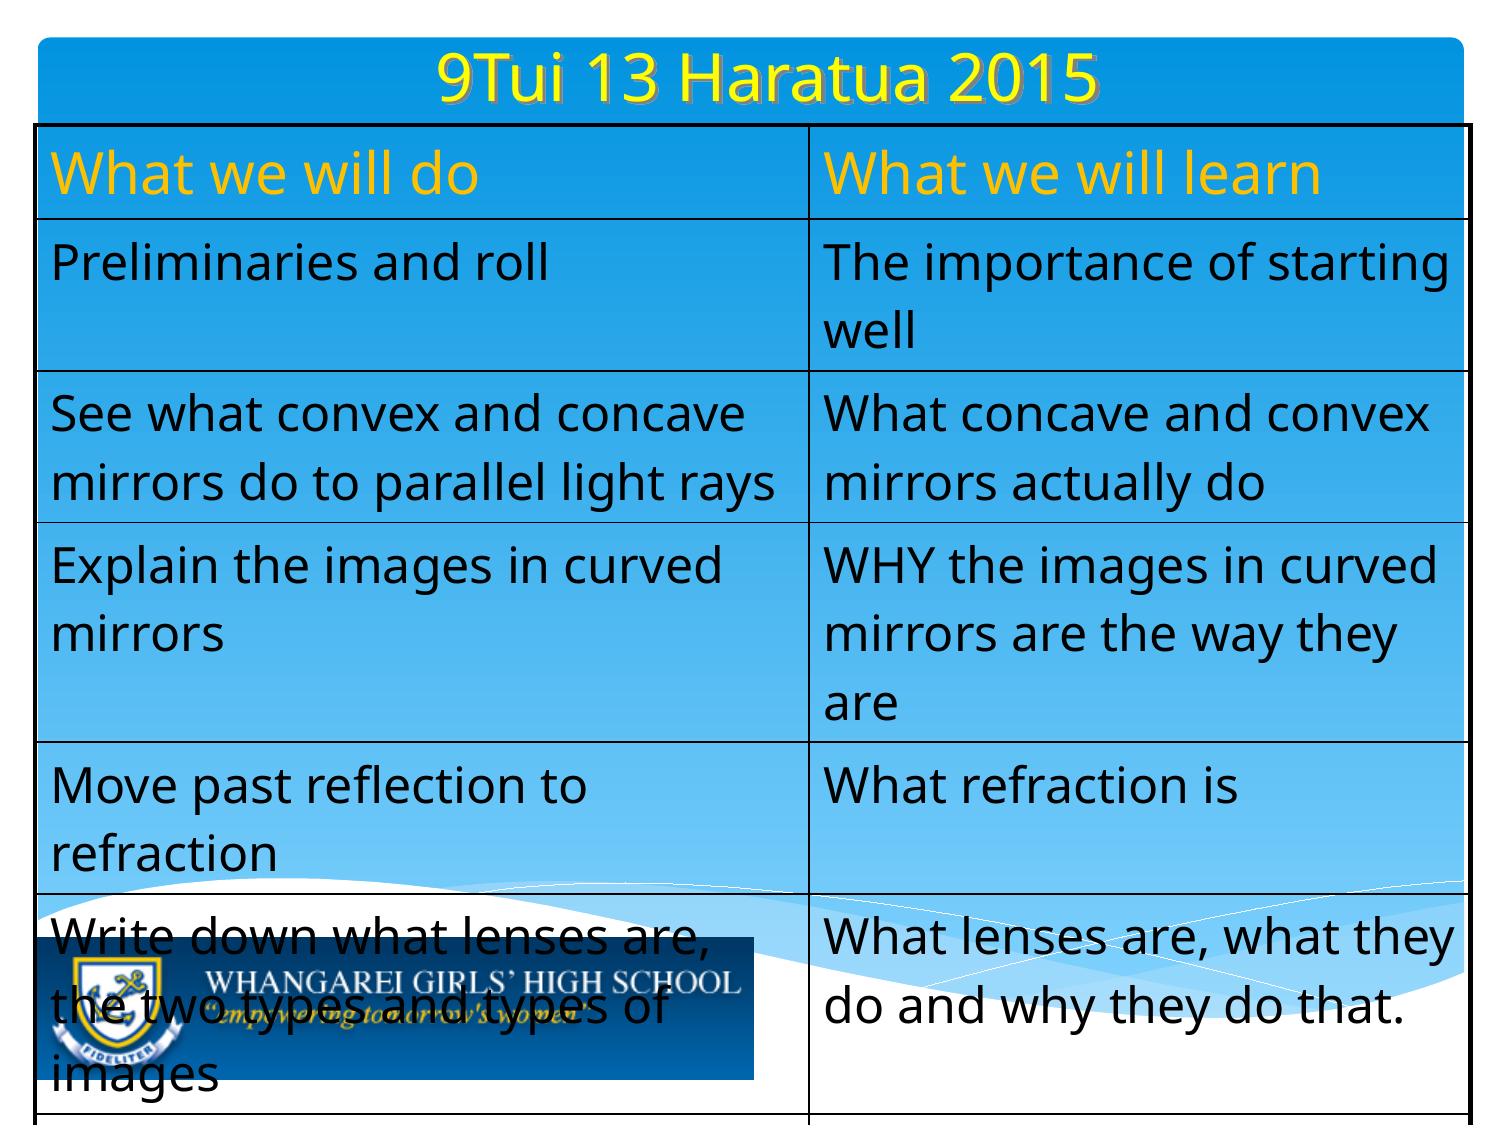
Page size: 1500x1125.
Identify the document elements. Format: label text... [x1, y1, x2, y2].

table_cell Scipad pages [37, 1115, 808, 1125]
table_header What we will do [37, 127, 808, 218]
table_cell See what convex and concave mirrors do to parallel light rays [37, 372, 808, 522]
table_cell Preliminaries and roll [37, 220, 808, 370]
table_cell What lenses are, what they do and why they do that. [810, 895, 1468, 1113]
table_cell How to practice to get good results in tests. [810, 1115, 1468, 1125]
table_cell What concave and convex mirrors actually do [810, 372, 1468, 522]
table_cell Move past reflection to refraction [37, 743, 808, 893]
table_cell Explain the images in curved mirrors [37, 523, 808, 741]
table_header What we will learn [810, 127, 1468, 218]
picture [37, 937, 754, 1080]
table_cell Write down what lenses are, the two types and types of images [37, 895, 808, 1113]
table_cell WHY the images in curved mirrors are the way they are [810, 523, 1468, 741]
table_cell What refraction is [810, 743, 1468, 893]
text_box 9Tui 13 Haratua 2015 [162, 24, 1375, 123]
table_cell The importance of starting well [810, 220, 1468, 370]
